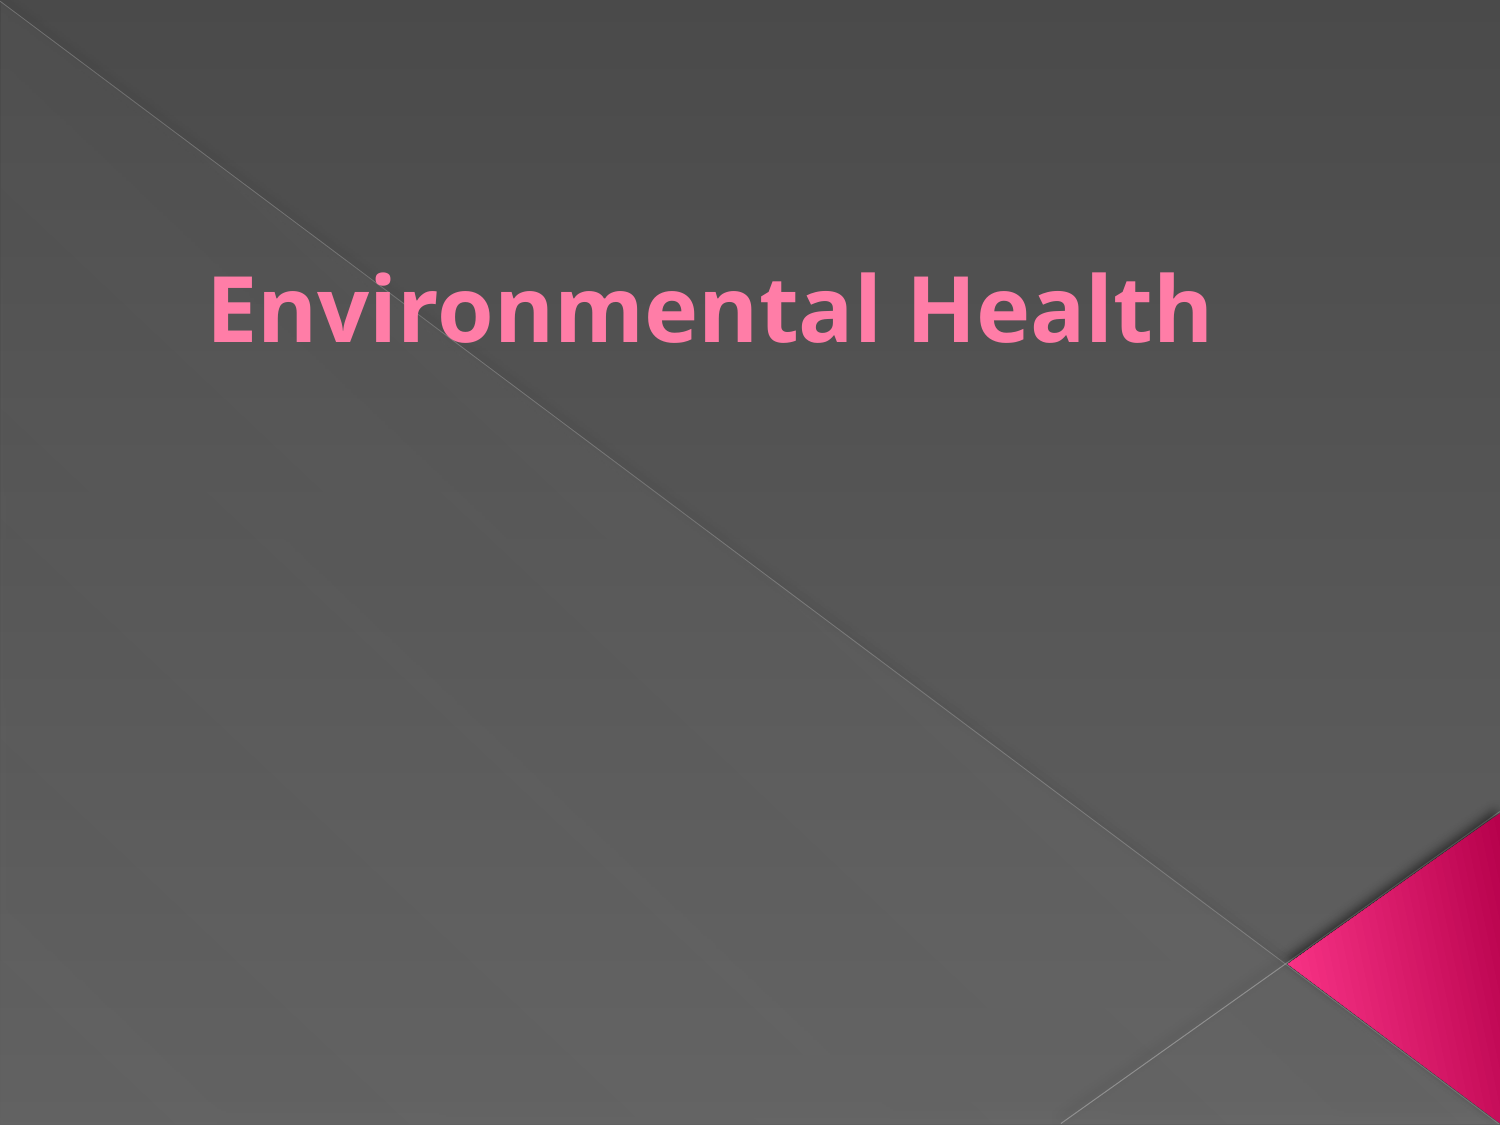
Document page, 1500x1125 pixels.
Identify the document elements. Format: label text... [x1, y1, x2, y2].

title Environmental Health [88, 127, 1412, 369]
